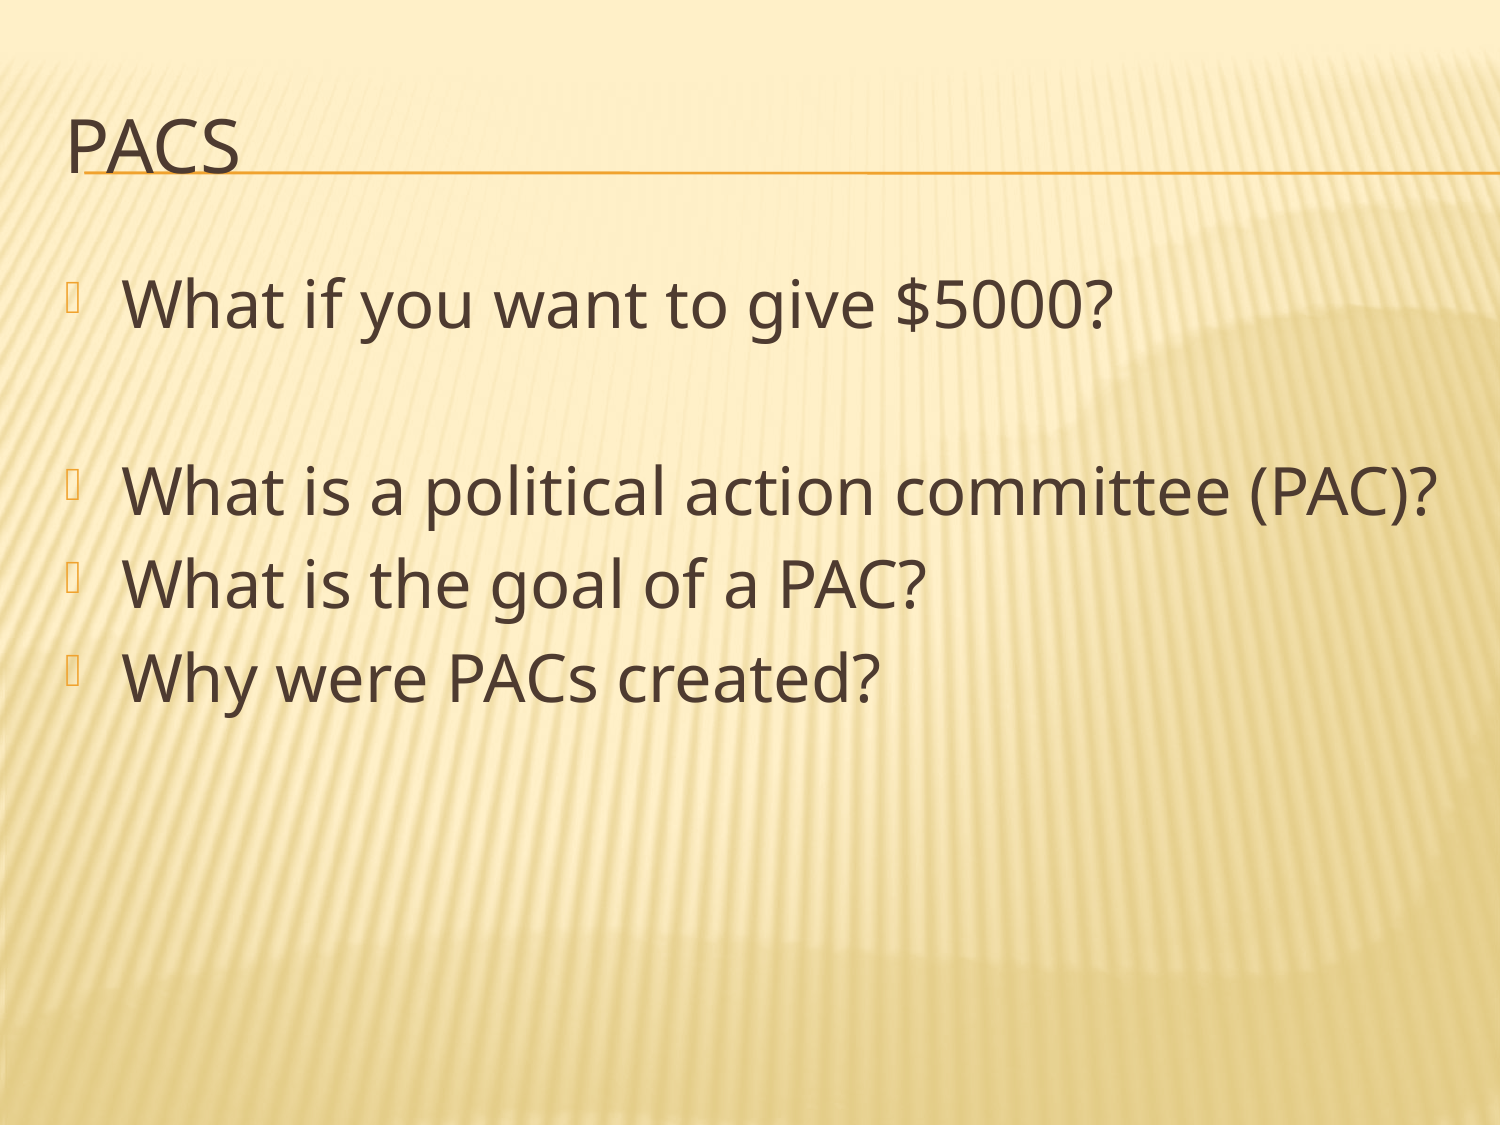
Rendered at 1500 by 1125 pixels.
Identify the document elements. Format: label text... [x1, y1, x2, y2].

title PACs [50, 75, 1475, 213]
list What if you want to give $5000? What is a political action committee (PAC)? What is the goal of a PAC? Why were PACs created? [50, 254, 1475, 998]
